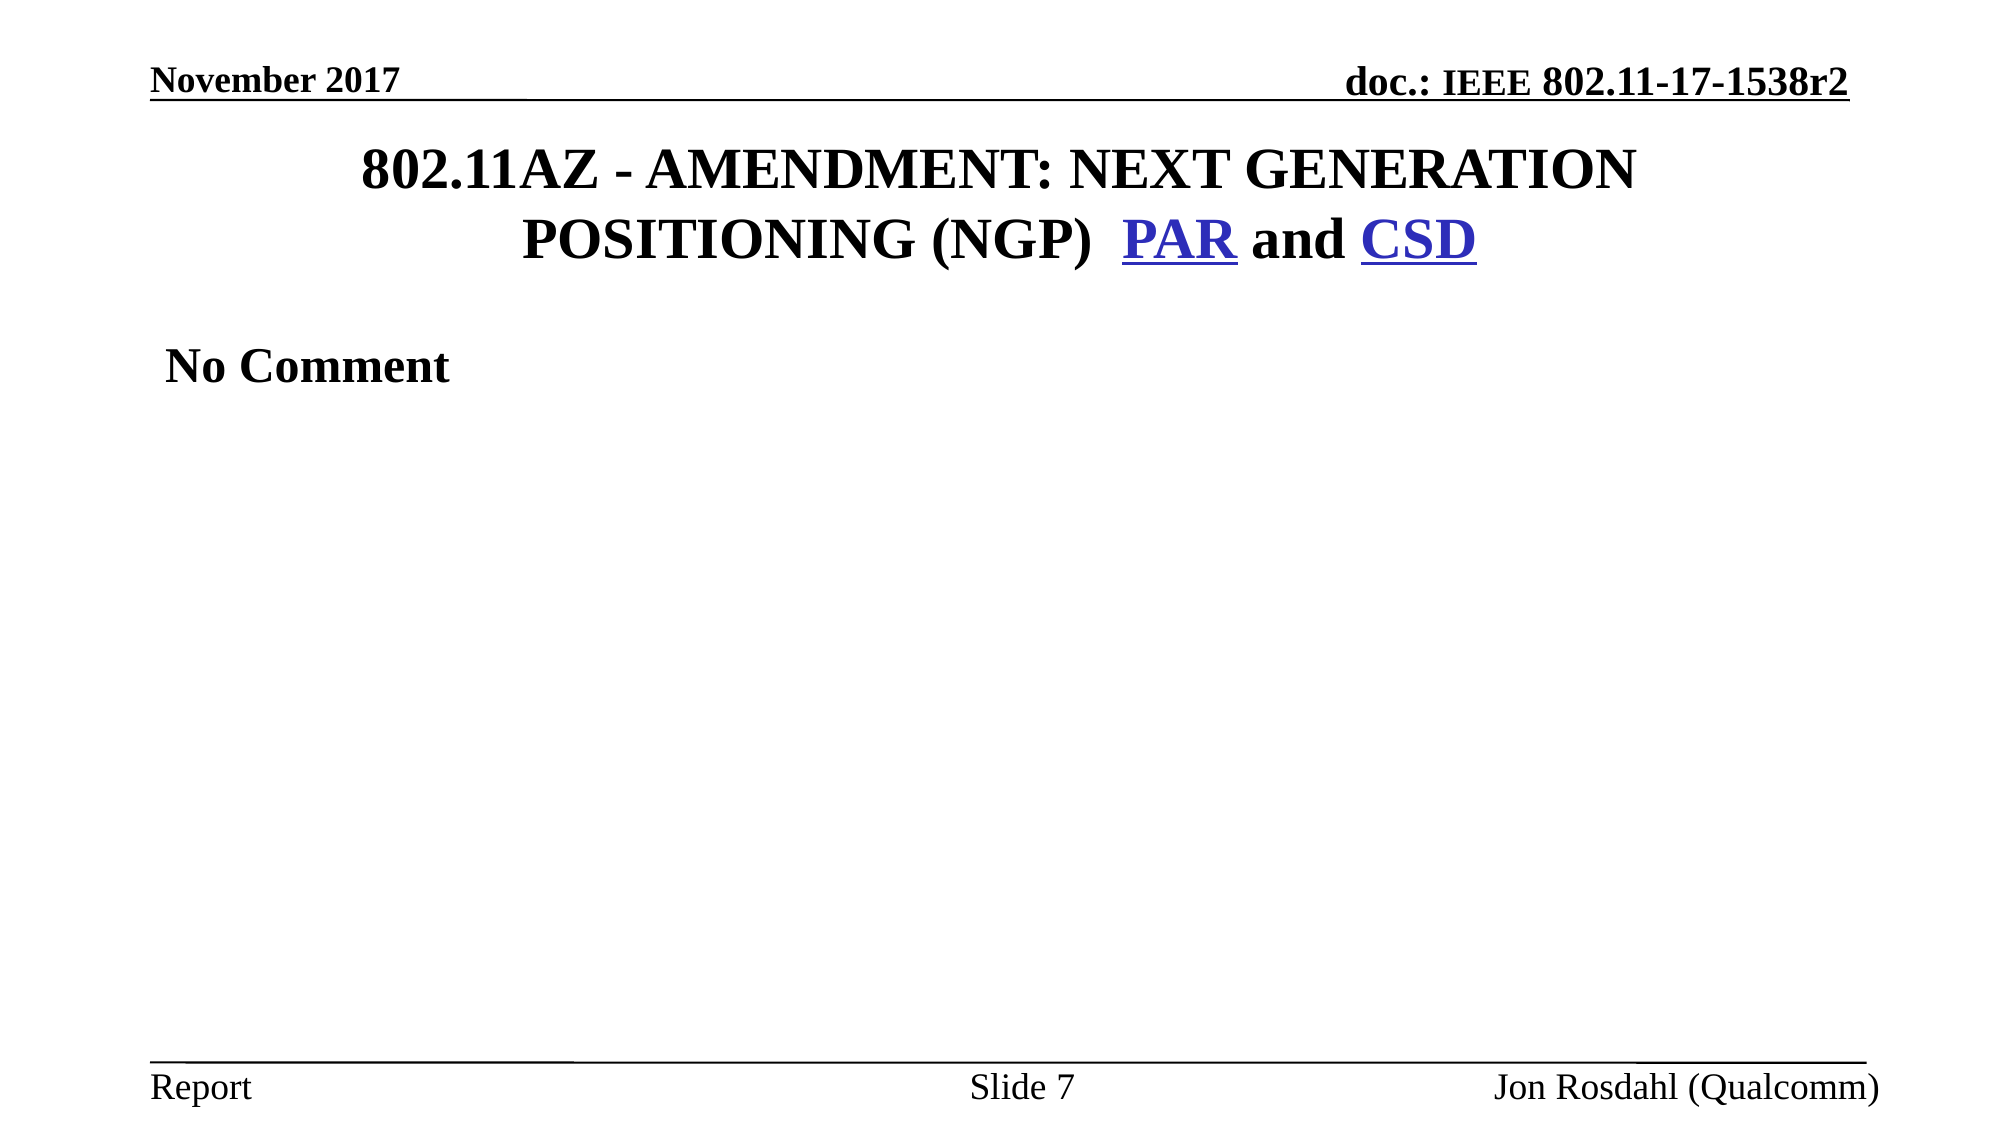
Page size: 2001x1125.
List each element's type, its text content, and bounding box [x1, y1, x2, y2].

list No Comment [149, 324, 1850, 1000]
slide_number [149, 49, 431, 100]
title 802.11az - Amendment: Next Generation Positioning (NGP) PAR and CSD [149, 112, 1850, 288]
slide_number Slide 7 [950, 1061, 1095, 1125]
footer Jon Rosdahl (Qualcomm) [1436, 1061, 1881, 1108]
